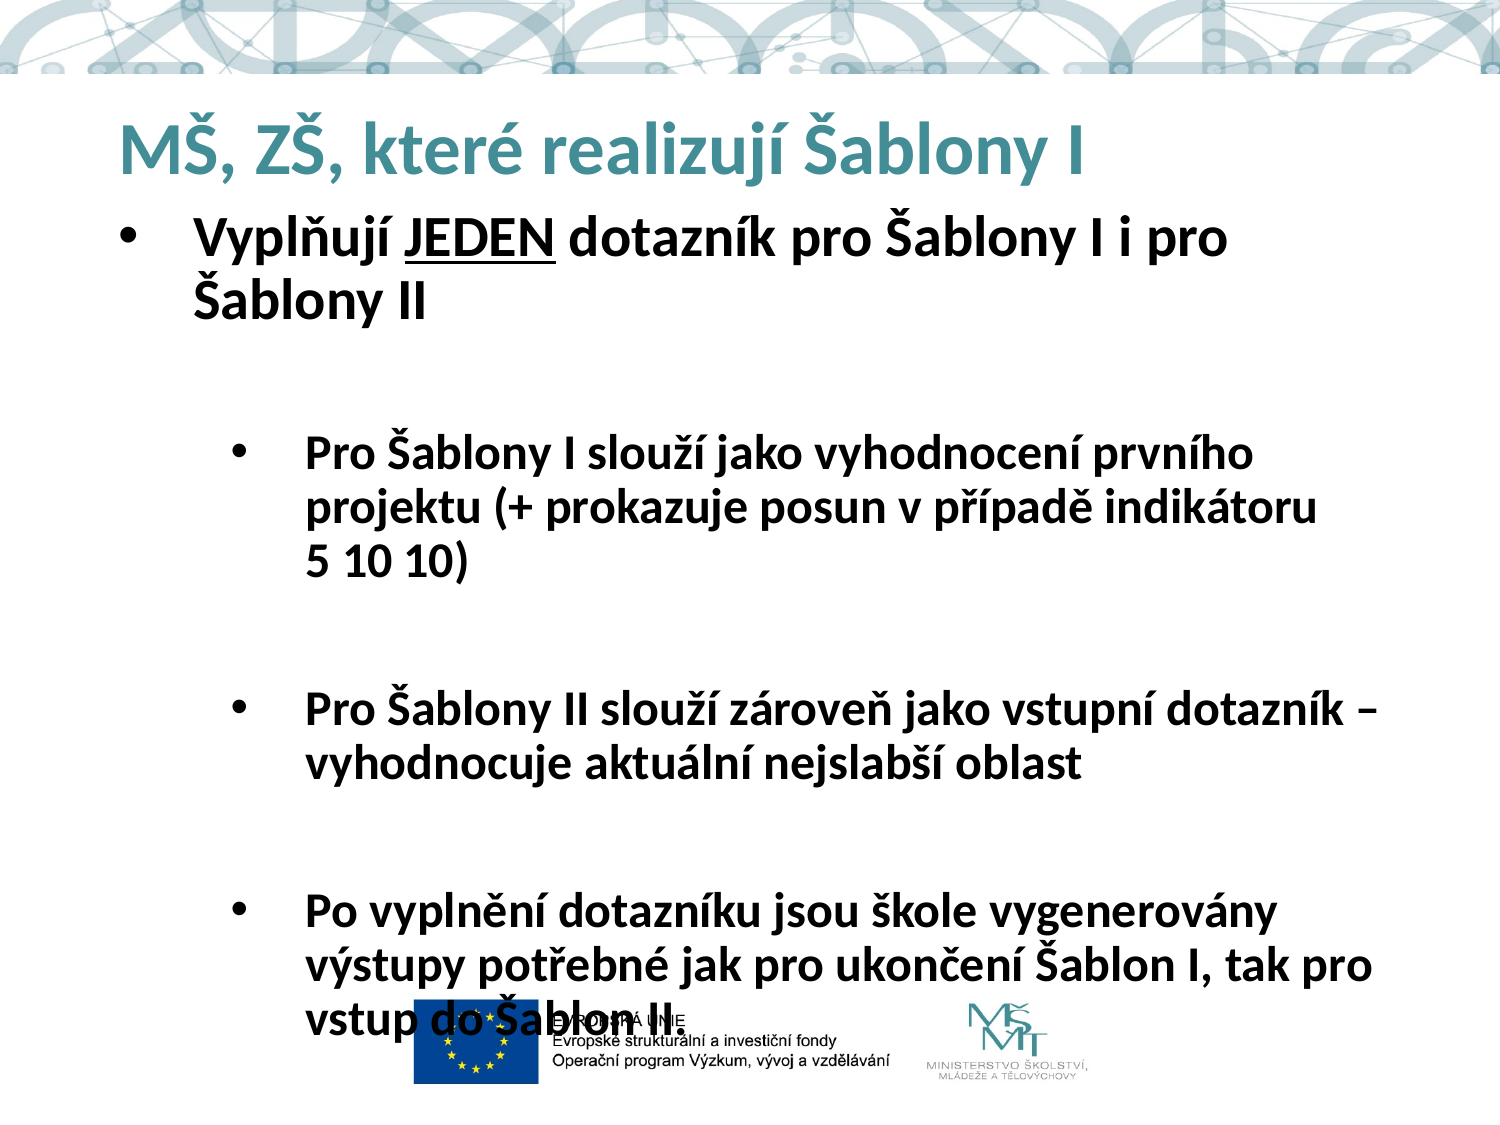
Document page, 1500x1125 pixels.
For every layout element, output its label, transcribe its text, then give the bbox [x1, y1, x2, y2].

picture [371, 1003, 1129, 1125]
title MŠ, ZŠ, které realizují Šablony I [103, 76, 1397, 198]
picture [0, 0, 1500, 74]
list Vyplňují JEDEN dotazník pro Šablony I i pro Šablony II Pro Šablony I slouží jako vyhodnocení prvního projektu (+ prokazuje posun v případě indikátoru 5 10 10) Pro Šablony II slouží zároveň jako vstupní dotazník – vyhodnocuje aktuální nejslabší oblast Po vyplnění dotazníku jsou škole vygenerovány výstupy potřebné jak pro ukončení Šablon I, tak pro vstup do Šablon II. [103, 198, 1397, 1003]
